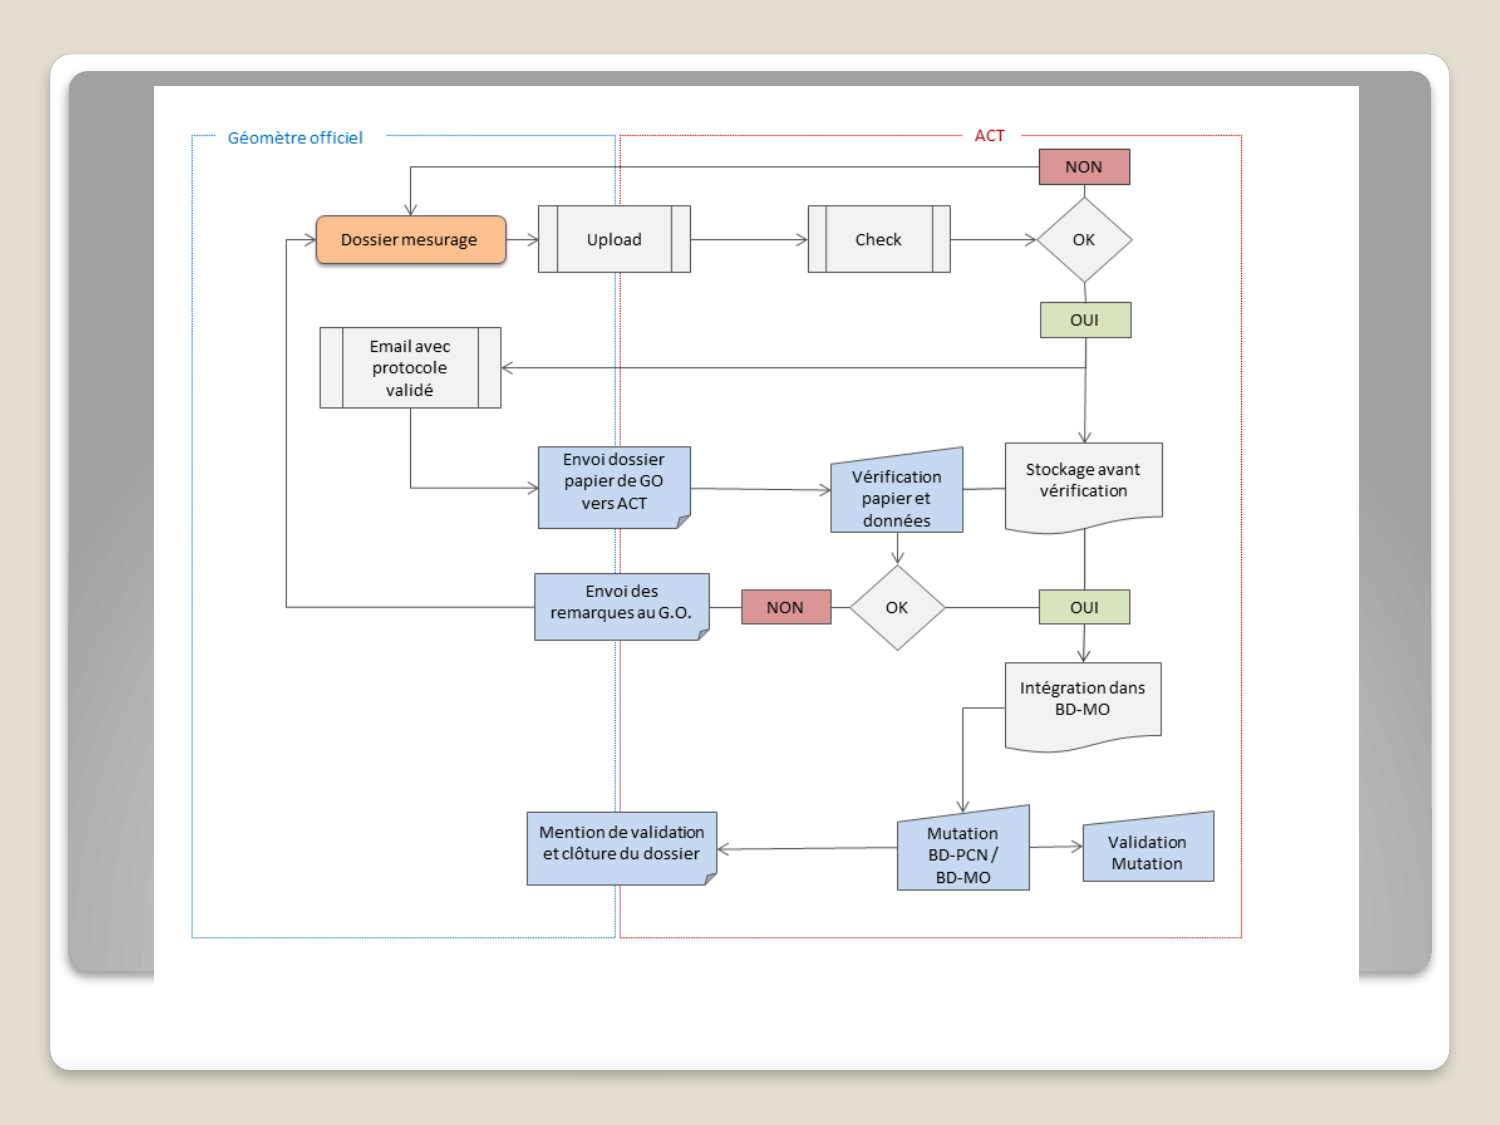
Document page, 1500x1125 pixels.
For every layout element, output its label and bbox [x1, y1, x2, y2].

picture [154, 86, 1359, 991]
